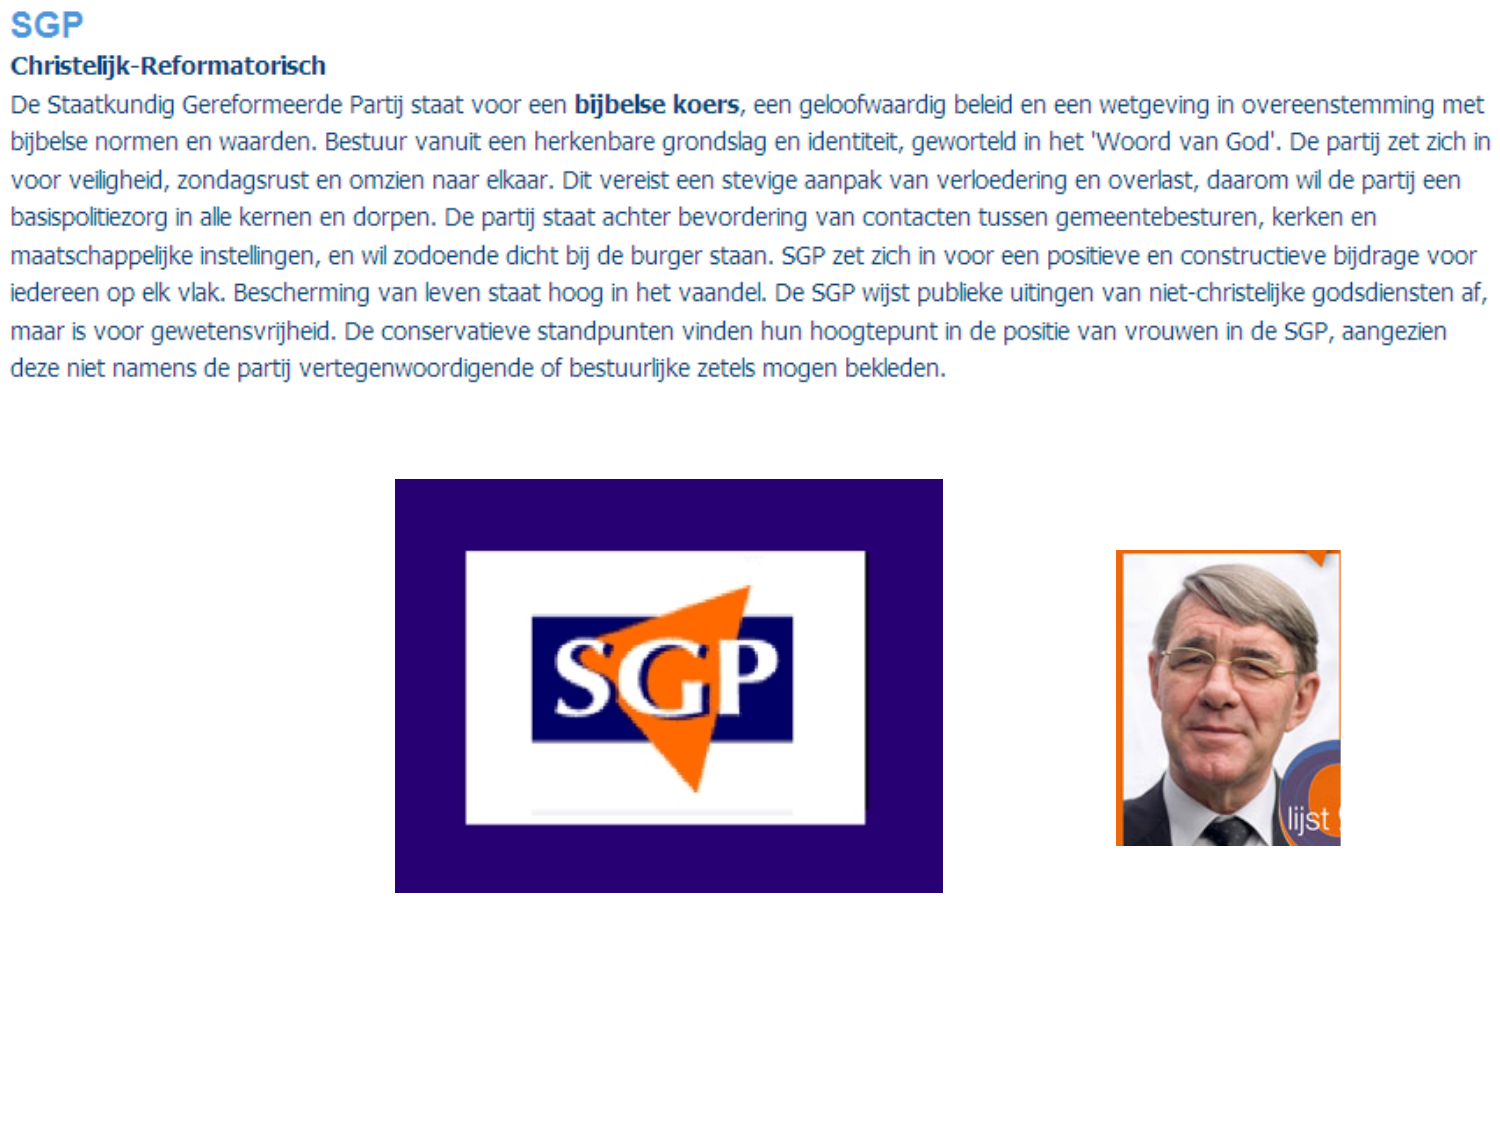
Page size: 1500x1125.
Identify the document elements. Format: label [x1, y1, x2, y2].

picture [395, 479, 943, 893]
picture [1115, 550, 1341, 847]
picture [0, 0, 1500, 412]
